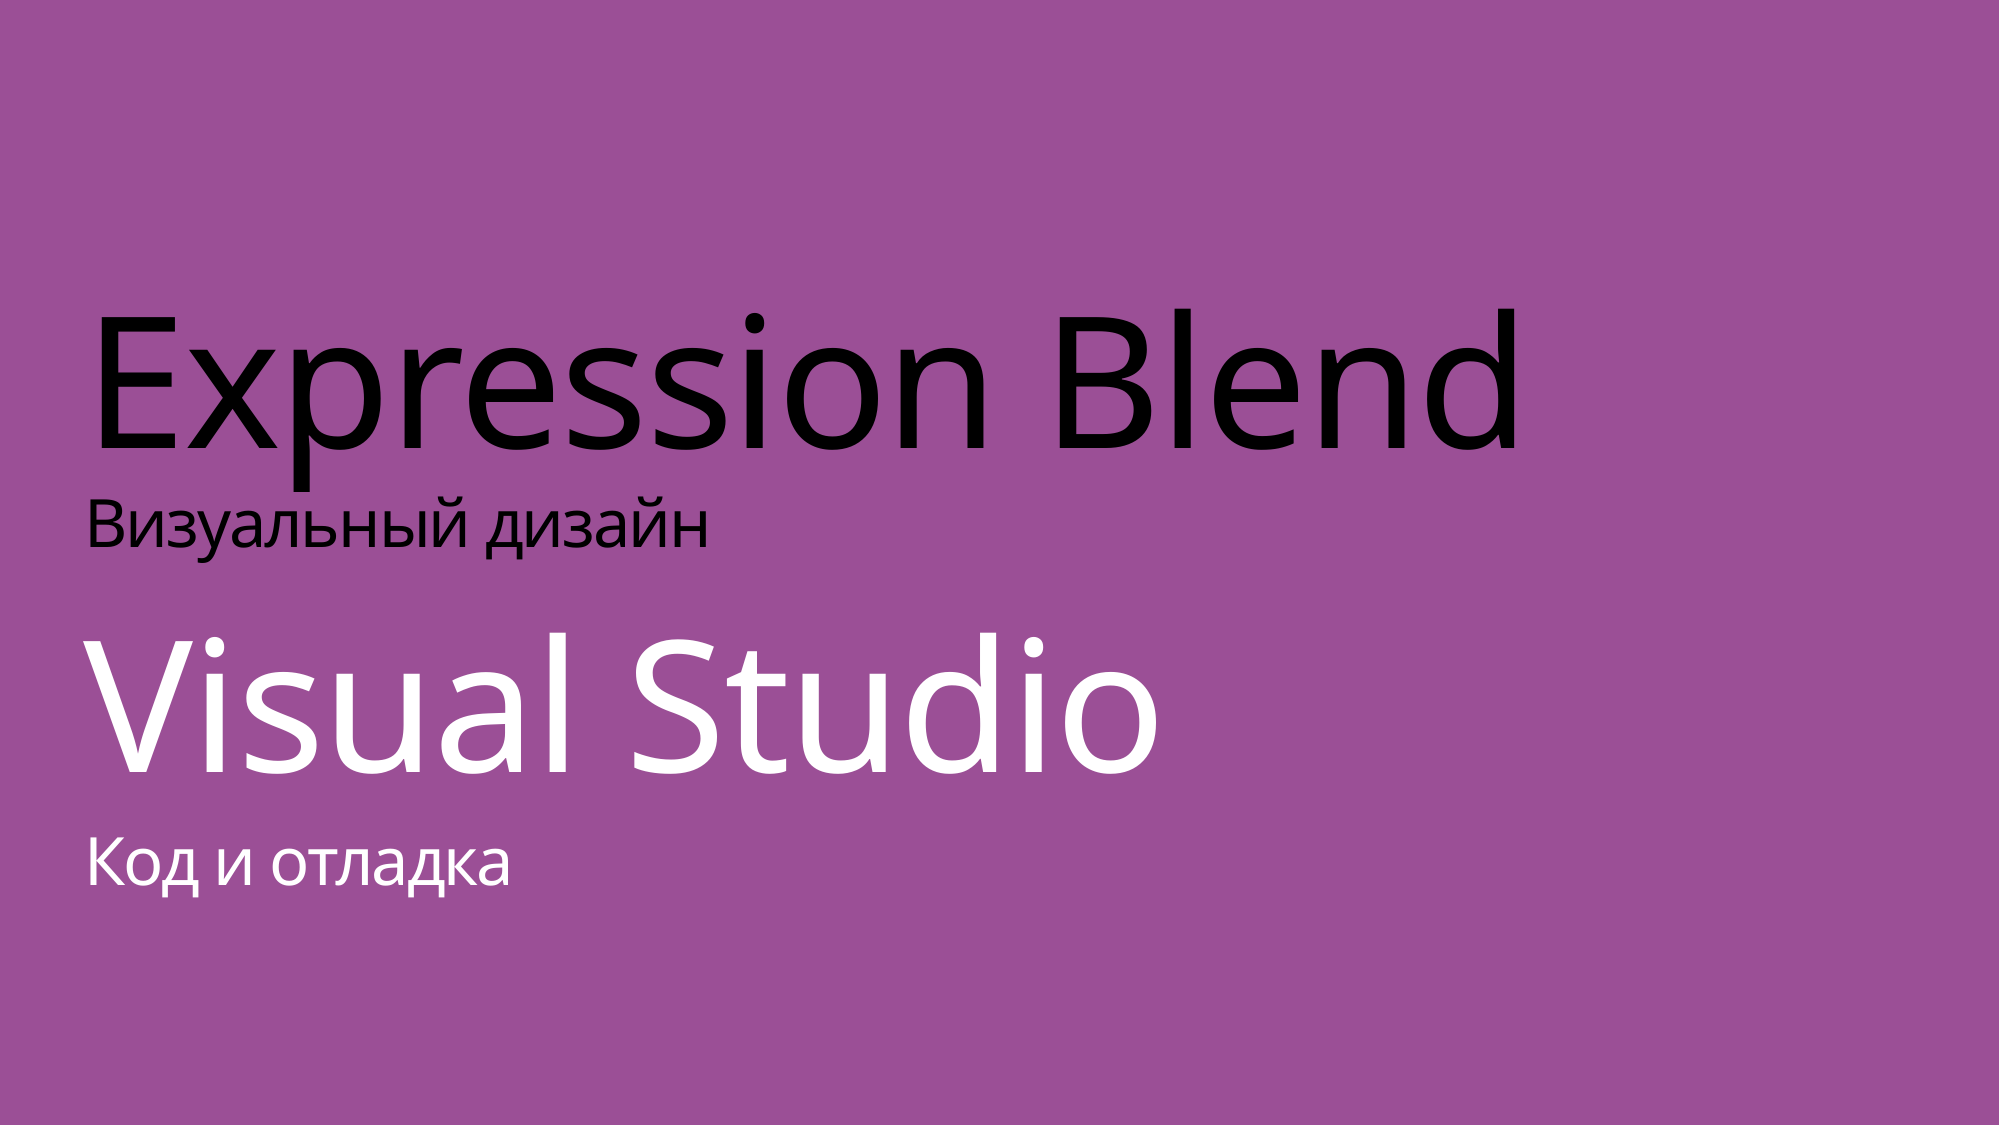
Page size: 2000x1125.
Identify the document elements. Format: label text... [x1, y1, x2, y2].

list Expression Blend [84, 290, 1926, 490]
text_box Код и отладка [84, 828, 1317, 901]
list Визуальный дизайн [84, 490, 1317, 563]
text_box Visual Studio [84, 614, 1926, 813]
